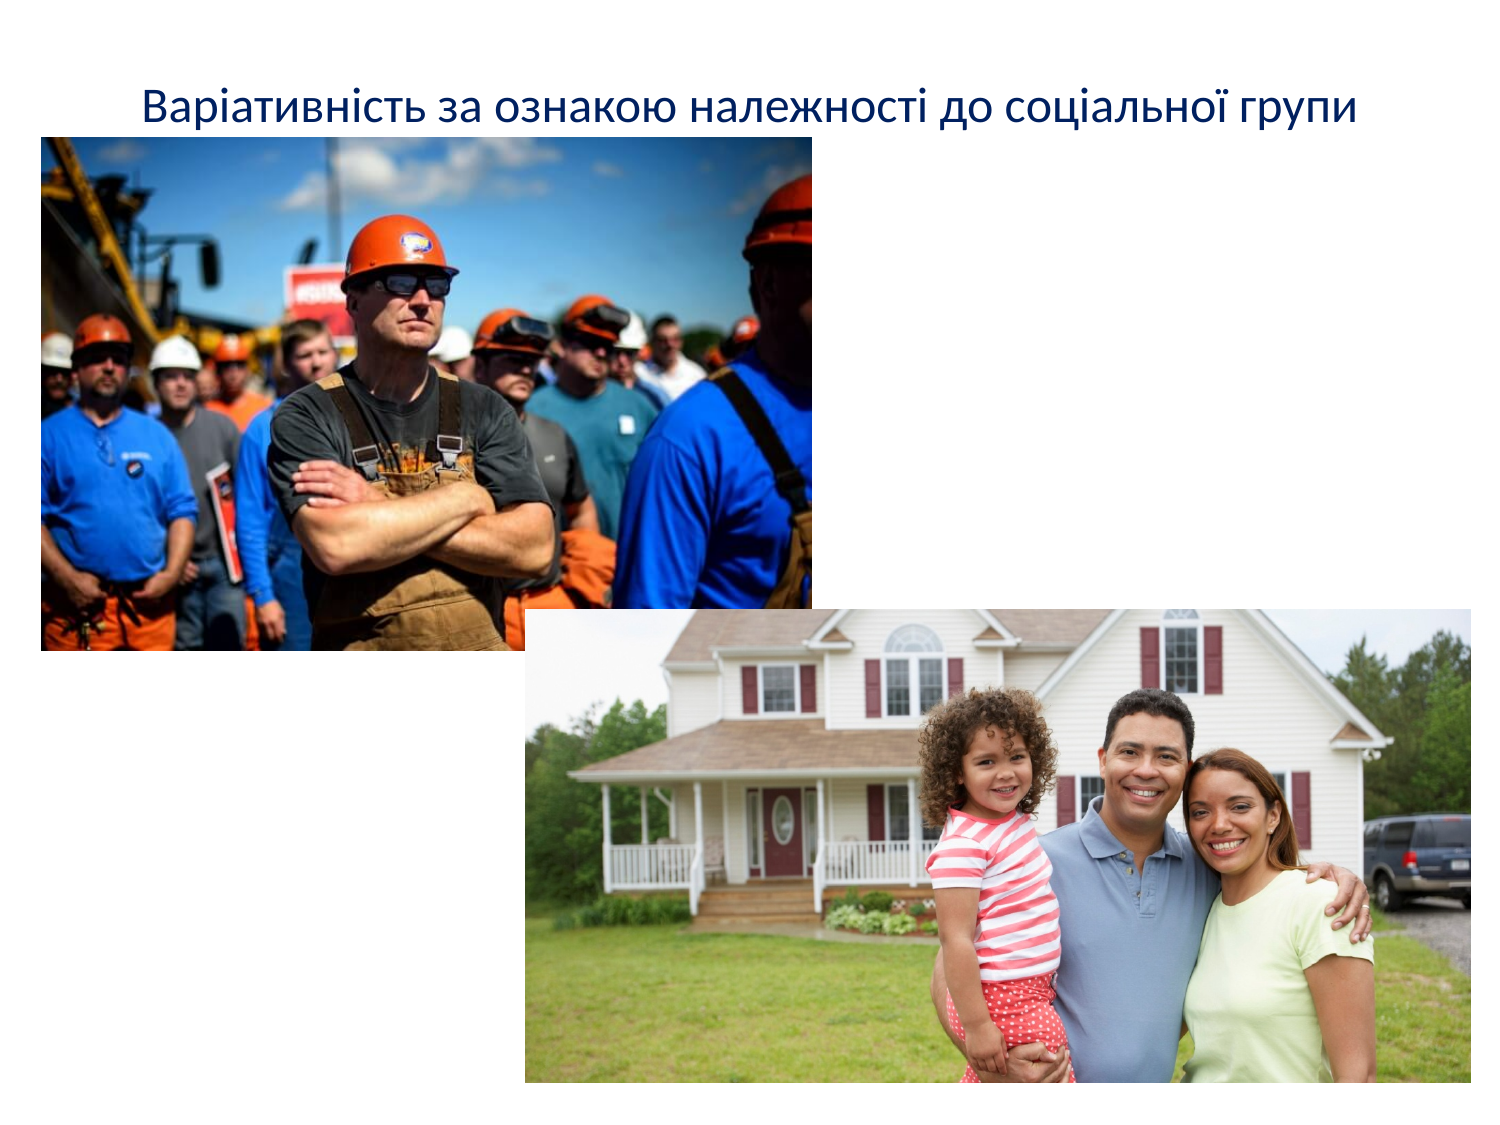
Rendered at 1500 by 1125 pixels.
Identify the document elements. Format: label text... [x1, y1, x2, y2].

picture [41, 136, 1471, 1083]
title Варіативність за ознакою належності до соціальної групи [75, 45, 1425, 161]
